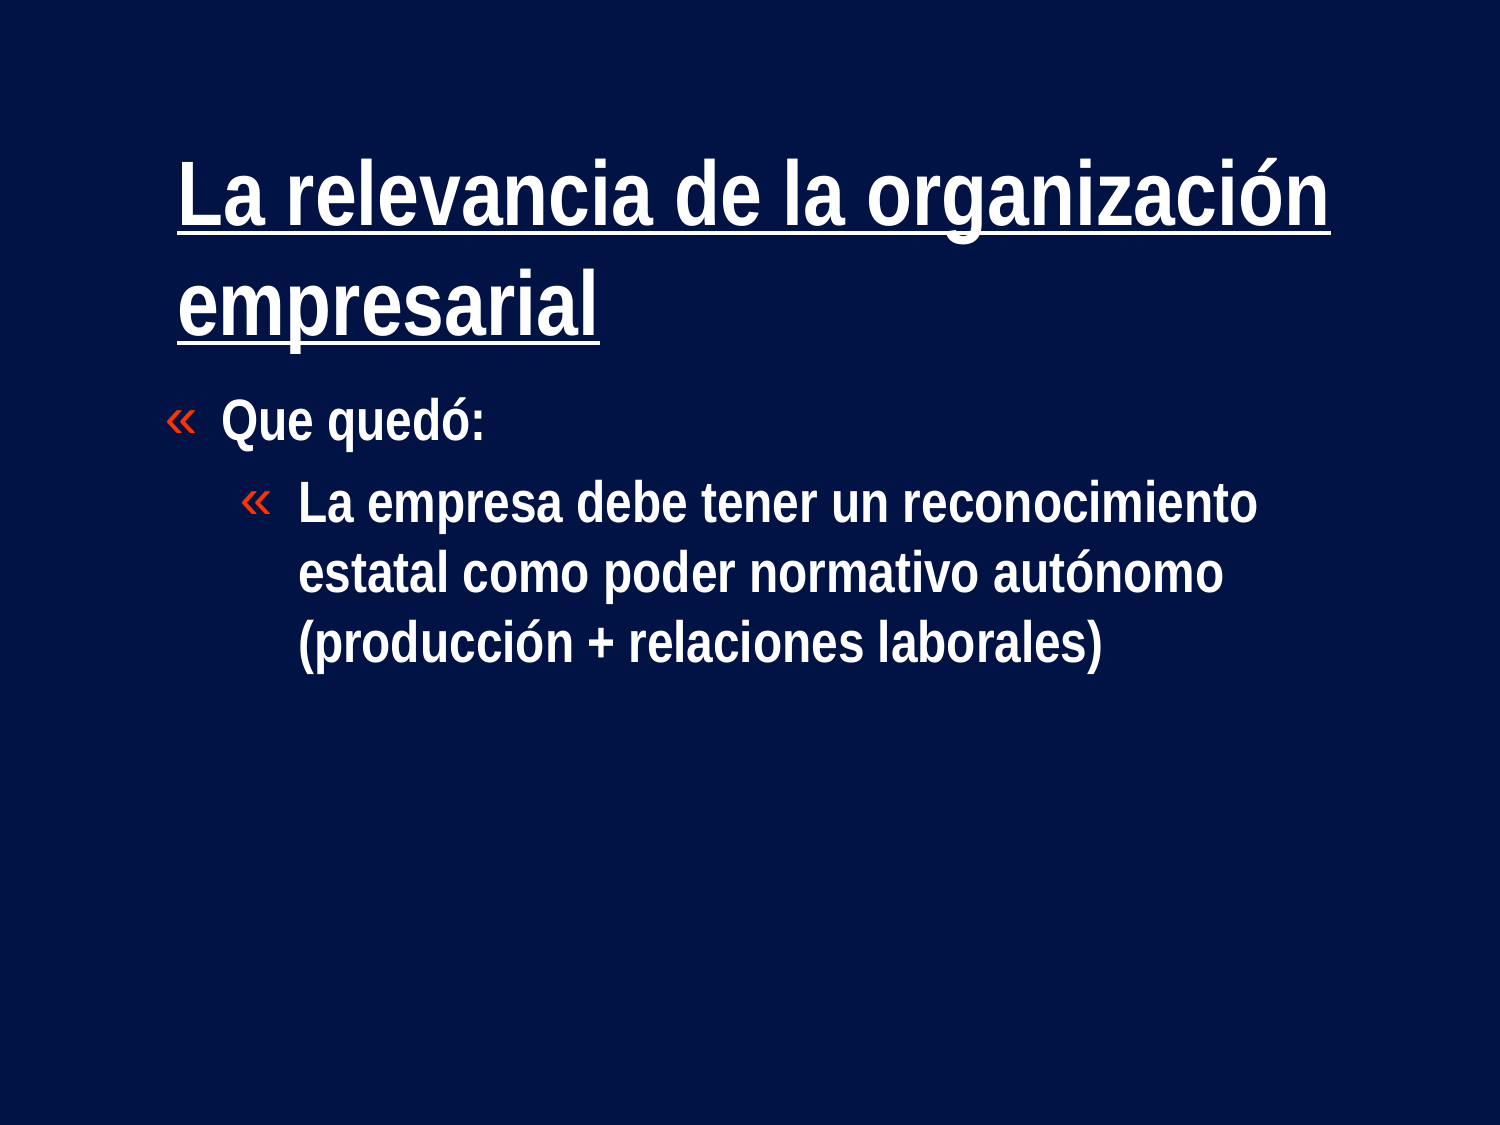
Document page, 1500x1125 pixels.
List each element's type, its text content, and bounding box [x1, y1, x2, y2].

list Que quedó: La empresa debe tener un reconocimiento estatal como poder normativo autónomo (producción + relaciones laborales) [150, 375, 1431, 1075]
title La relevancia de la organización empresarial [162, 149, 1388, 338]
